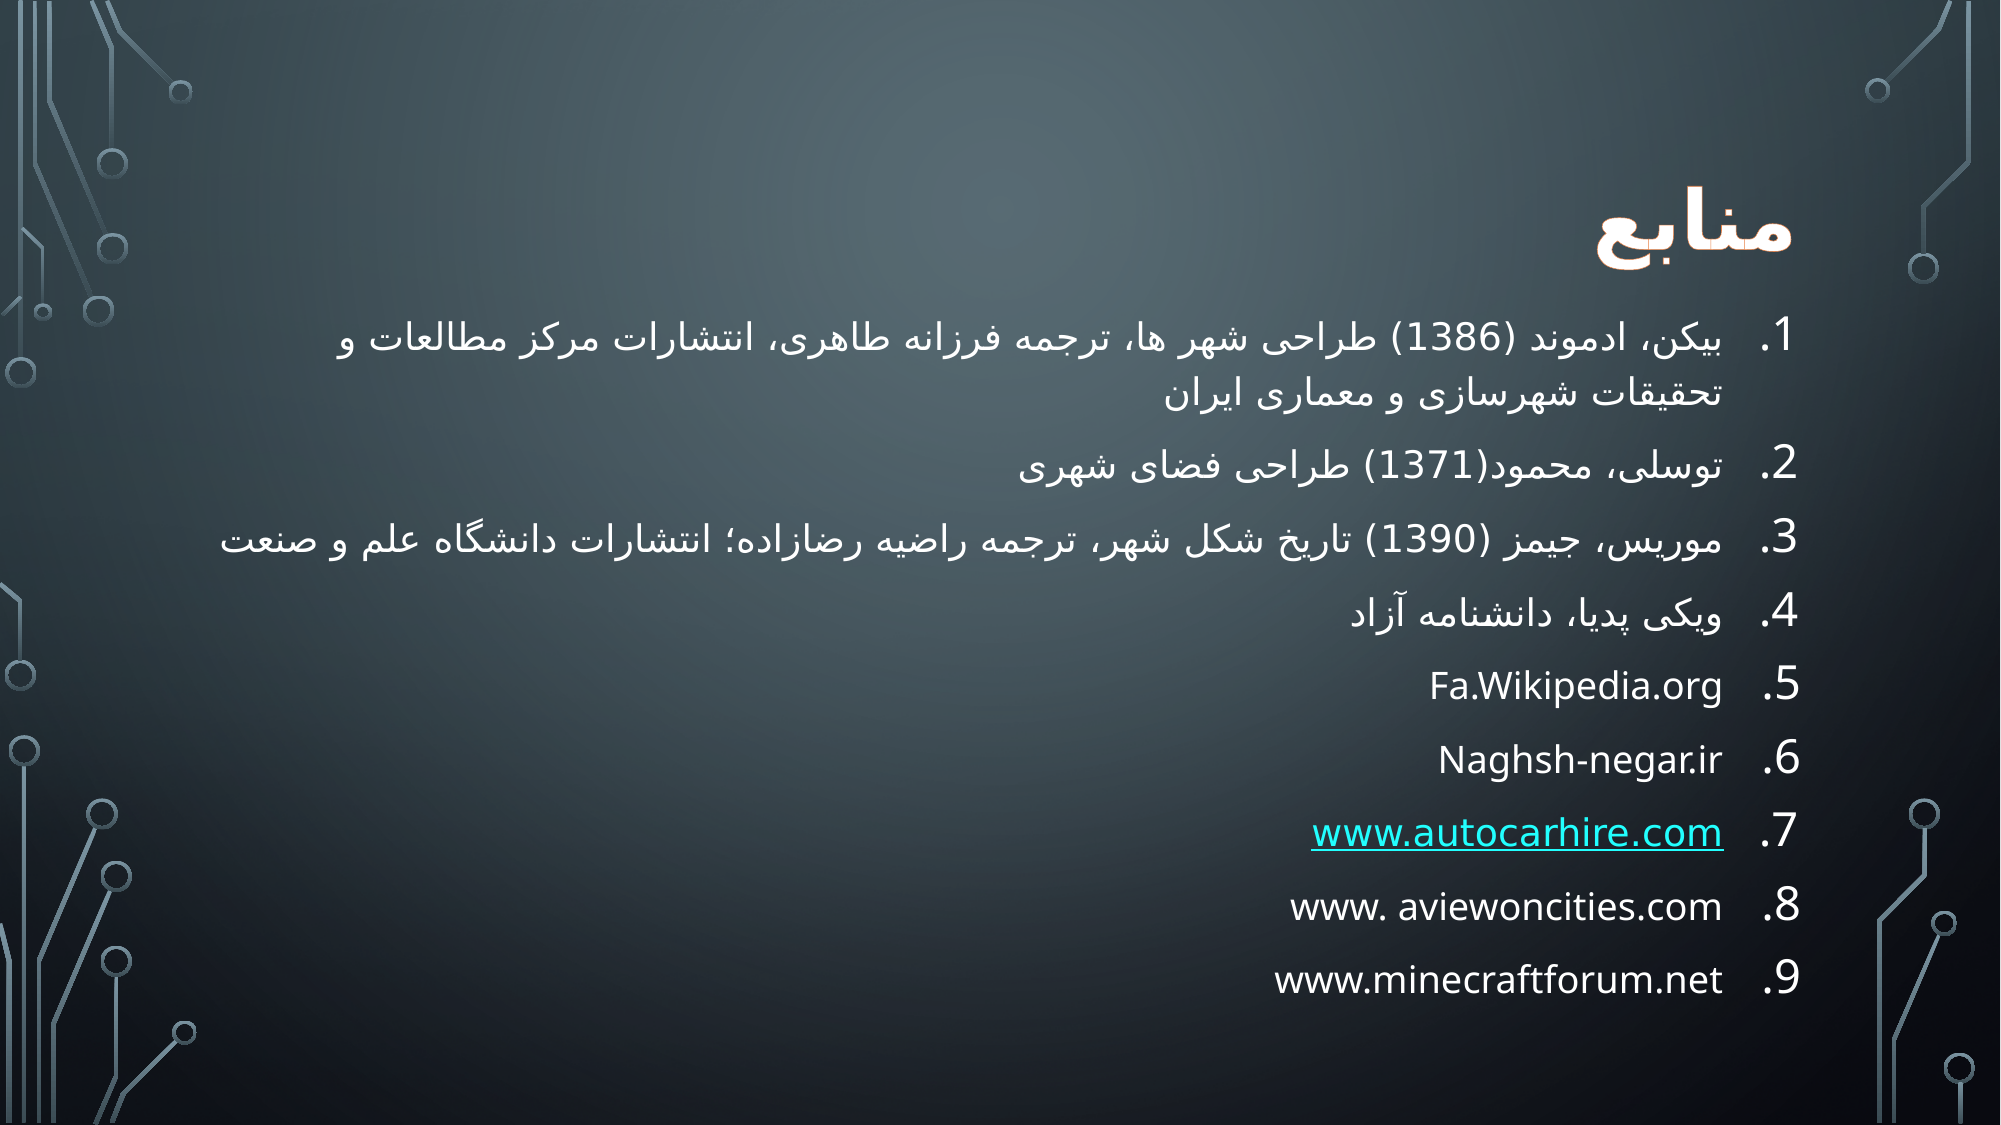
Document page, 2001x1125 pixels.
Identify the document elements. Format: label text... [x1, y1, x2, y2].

list بیکن، ادموند (1386) طراحی شهر ها، ترجمه فرزانه طاهری، انتشارات مرکز مطالعات و تحقیقات شهرسازی و معماری ایران توسلی، محمود(1371) طراحی فضای شهری موریس، جیمز (1390) تاریخ شکل شهر، ترجمه راضیه رضازاده؛ انتشارات دانشگاه علم و صنعت ویکی پدیا، دانشنامه آزاد Fa.Wikipedia.org Naghsh-negar.ir www.autocarhire.com www. aviewoncities.com www.minecraftforum.net [201, 296, 1813, 1023]
title منابع [187, 101, 1813, 344]
